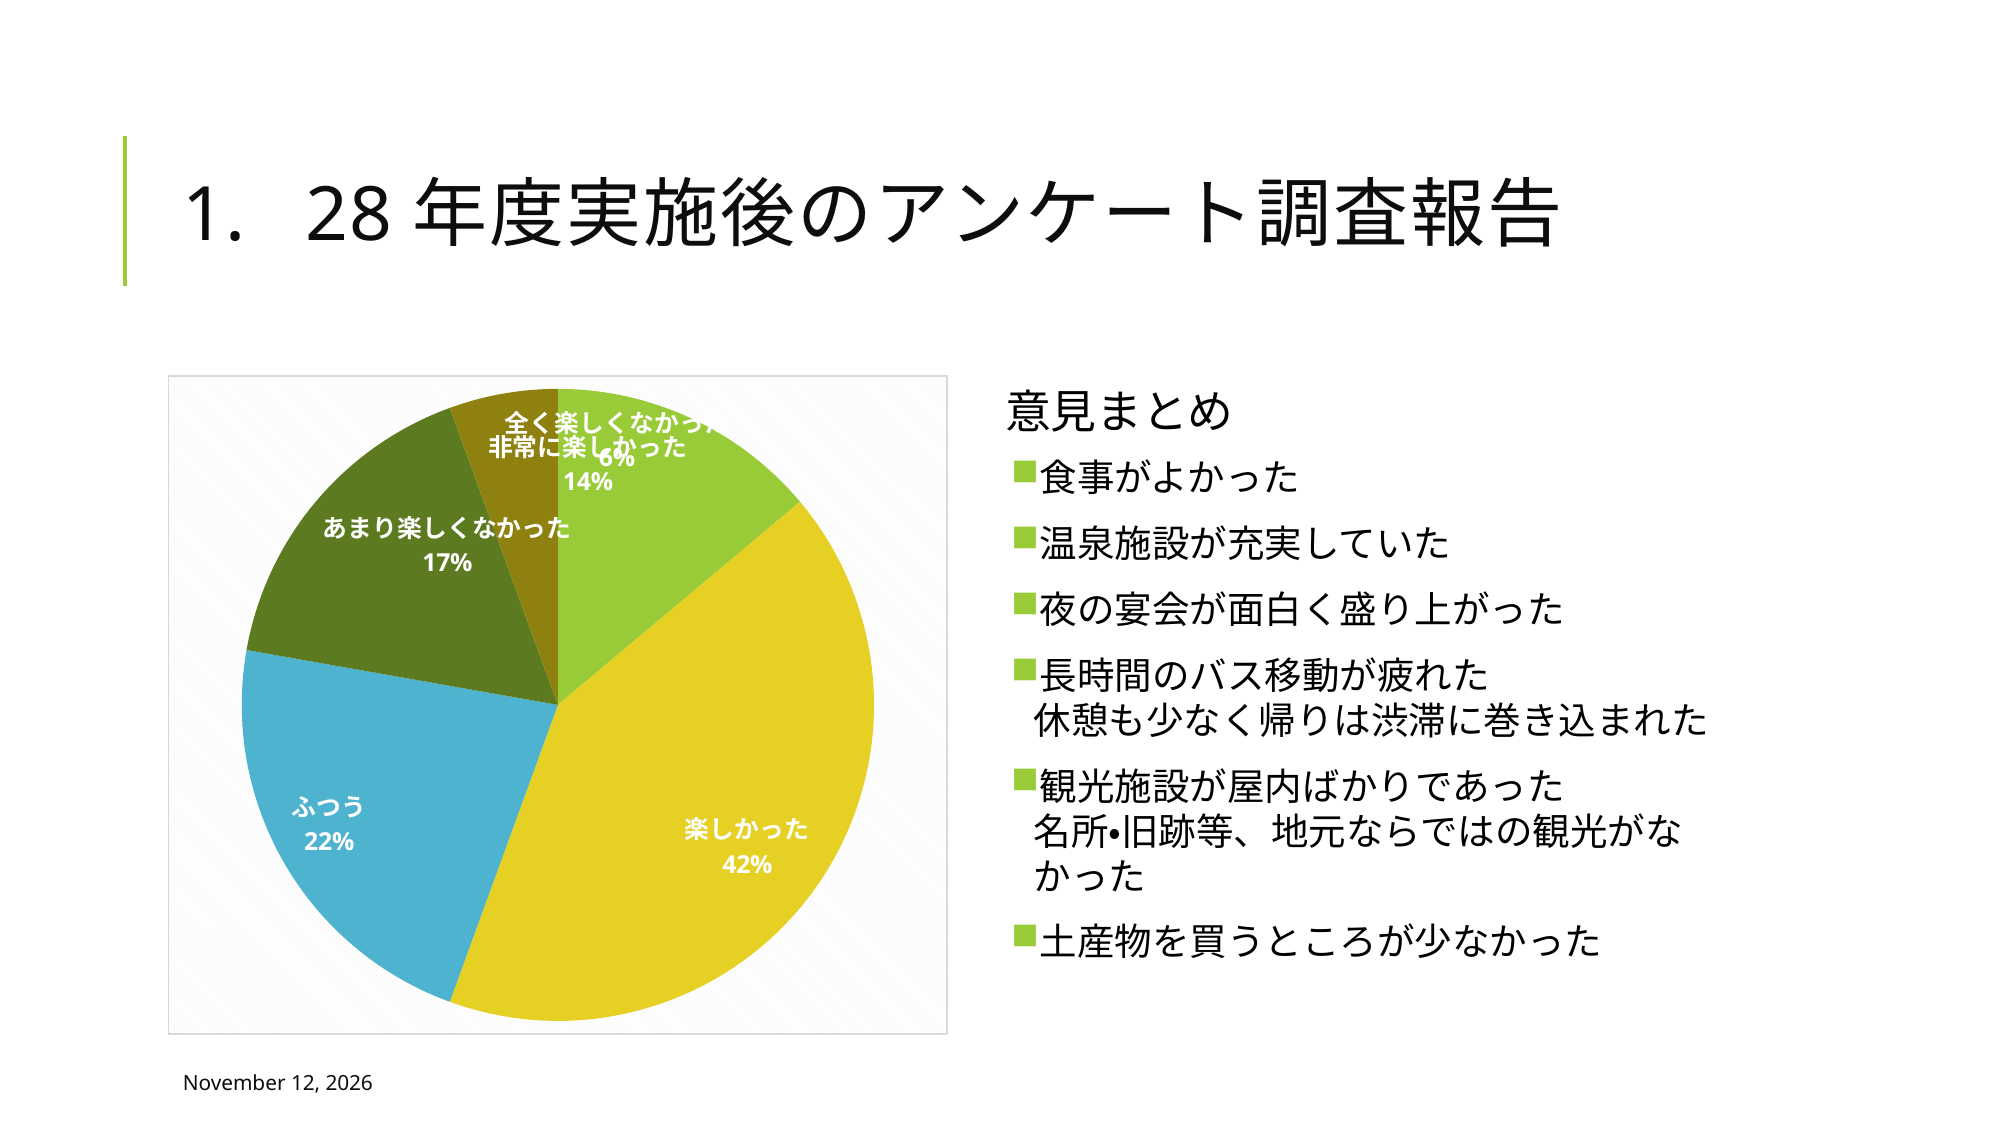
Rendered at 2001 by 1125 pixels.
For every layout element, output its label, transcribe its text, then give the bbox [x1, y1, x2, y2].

chart [167, 374, 949, 1036]
list 意見まとめ 食事がよかった 温泉施設が充実していた 夜の宴会が面白く盛り上がった 長時間のバス移動が疲れた 休憩も少なく帰りは渋滞に巻き込まれた 観光施設が屋内ばかりであった 名所・旧跡等、地元ならではの観光がなかった 土産物を買うところが少なかった [982, 375, 1763, 1035]
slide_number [168, 1061, 522, 1107]
title 28年度実施後のアンケート調査報告 [168, 96, 1763, 342]
